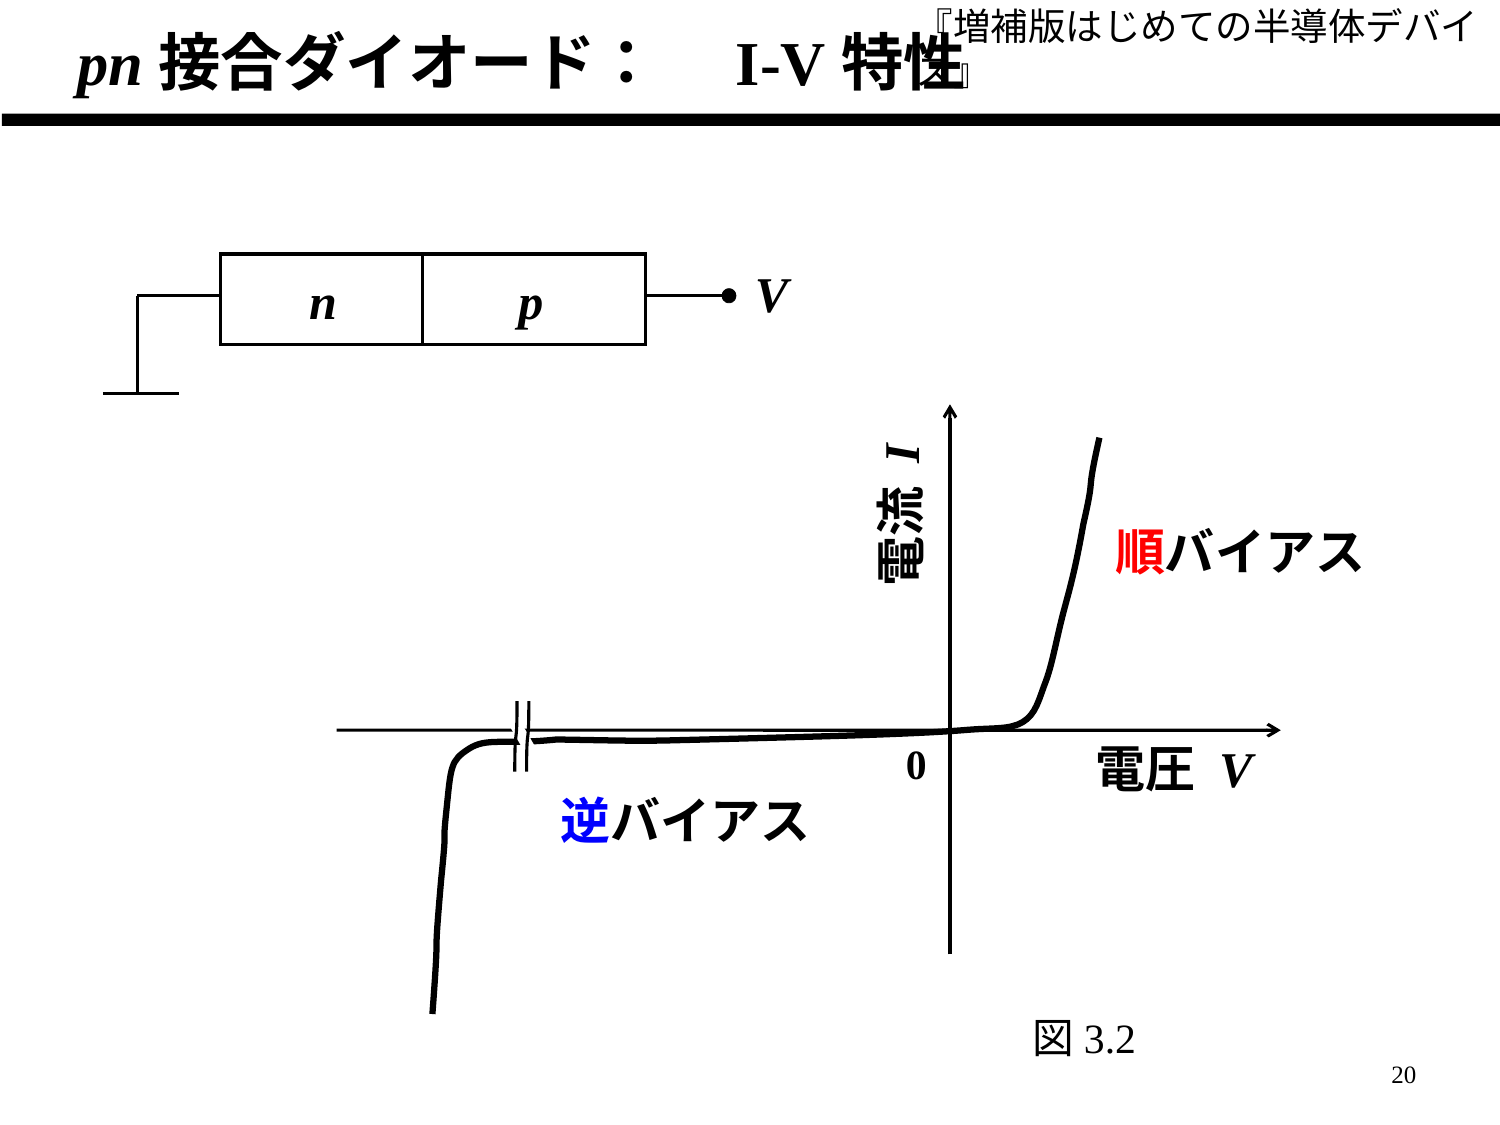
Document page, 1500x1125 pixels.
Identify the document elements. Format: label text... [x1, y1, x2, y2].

title pn接合ダイオード： I-V特性 [62, 19, 1438, 102]
text_box 図3.2 [1017, 1023, 1152, 1070]
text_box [336, 404, 1401, 1015]
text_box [101, 231, 804, 439]
text_box 『増補版はじめての半導体デバイス』 [900, 0, 1500, 101]
